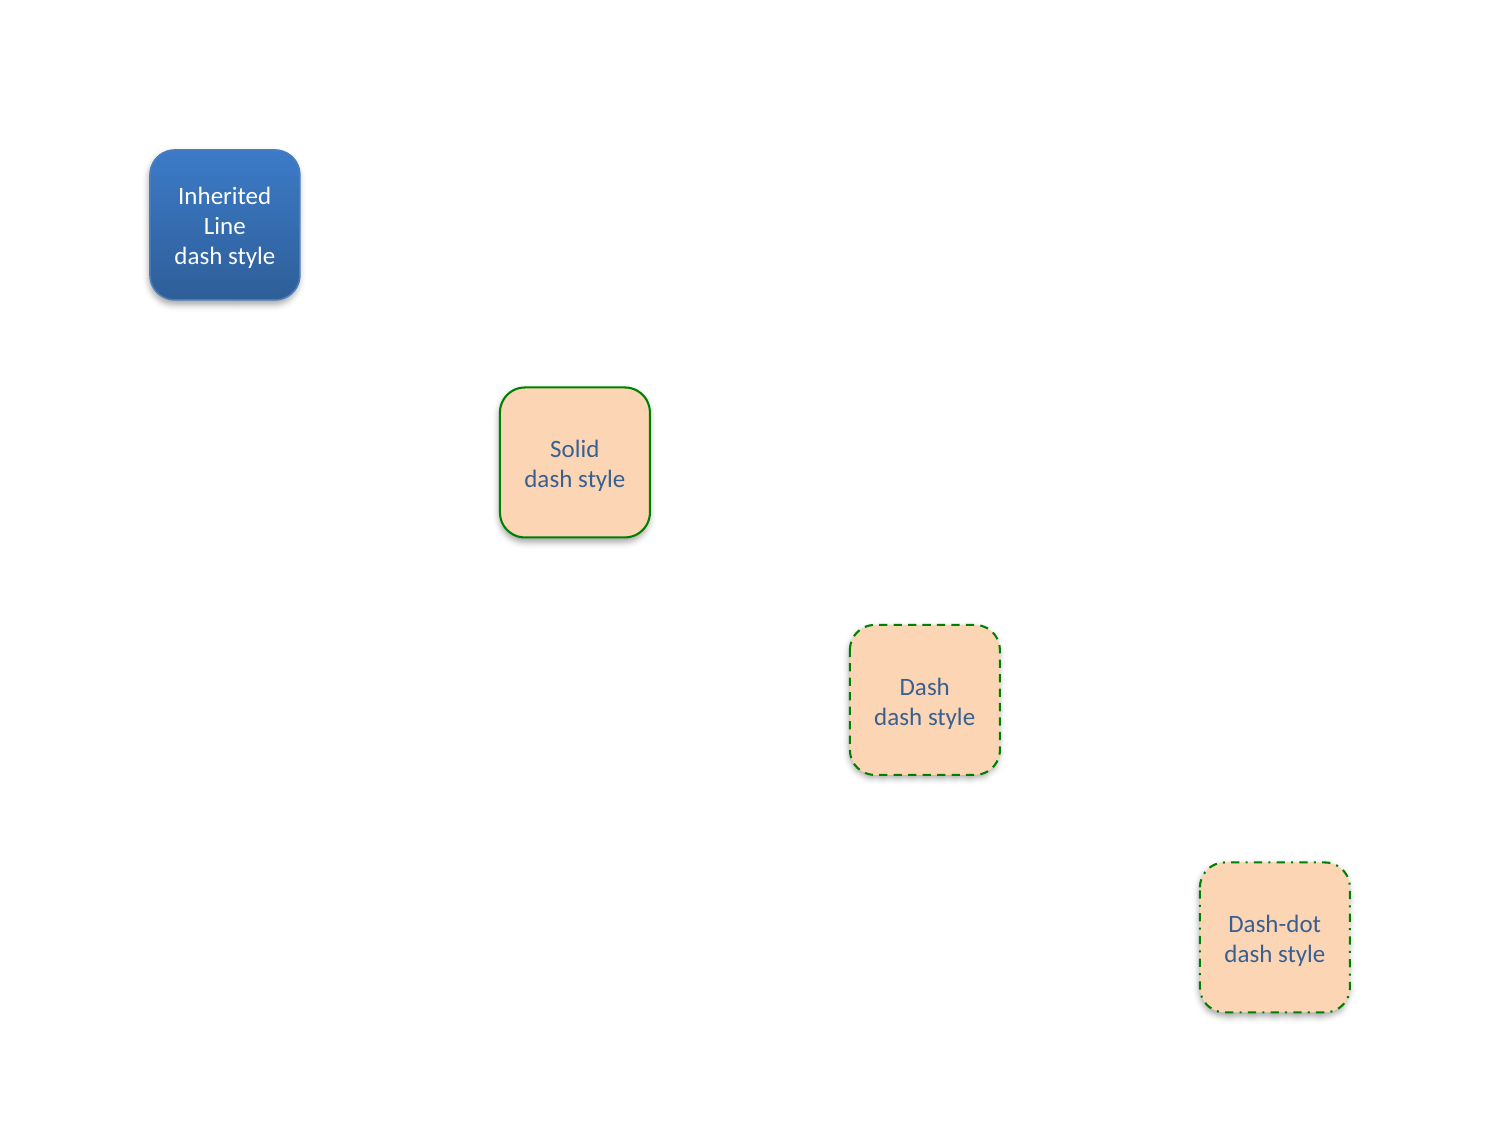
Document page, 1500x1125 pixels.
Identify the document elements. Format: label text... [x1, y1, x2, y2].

text_box Inherited Line dash style [149, 149, 301, 301]
text_box Dash dash style [849, 624, 1001, 776]
text_box Solid dash style [499, 386, 651, 539]
text_box Dash-dot dash style [1199, 861, 1351, 1014]
